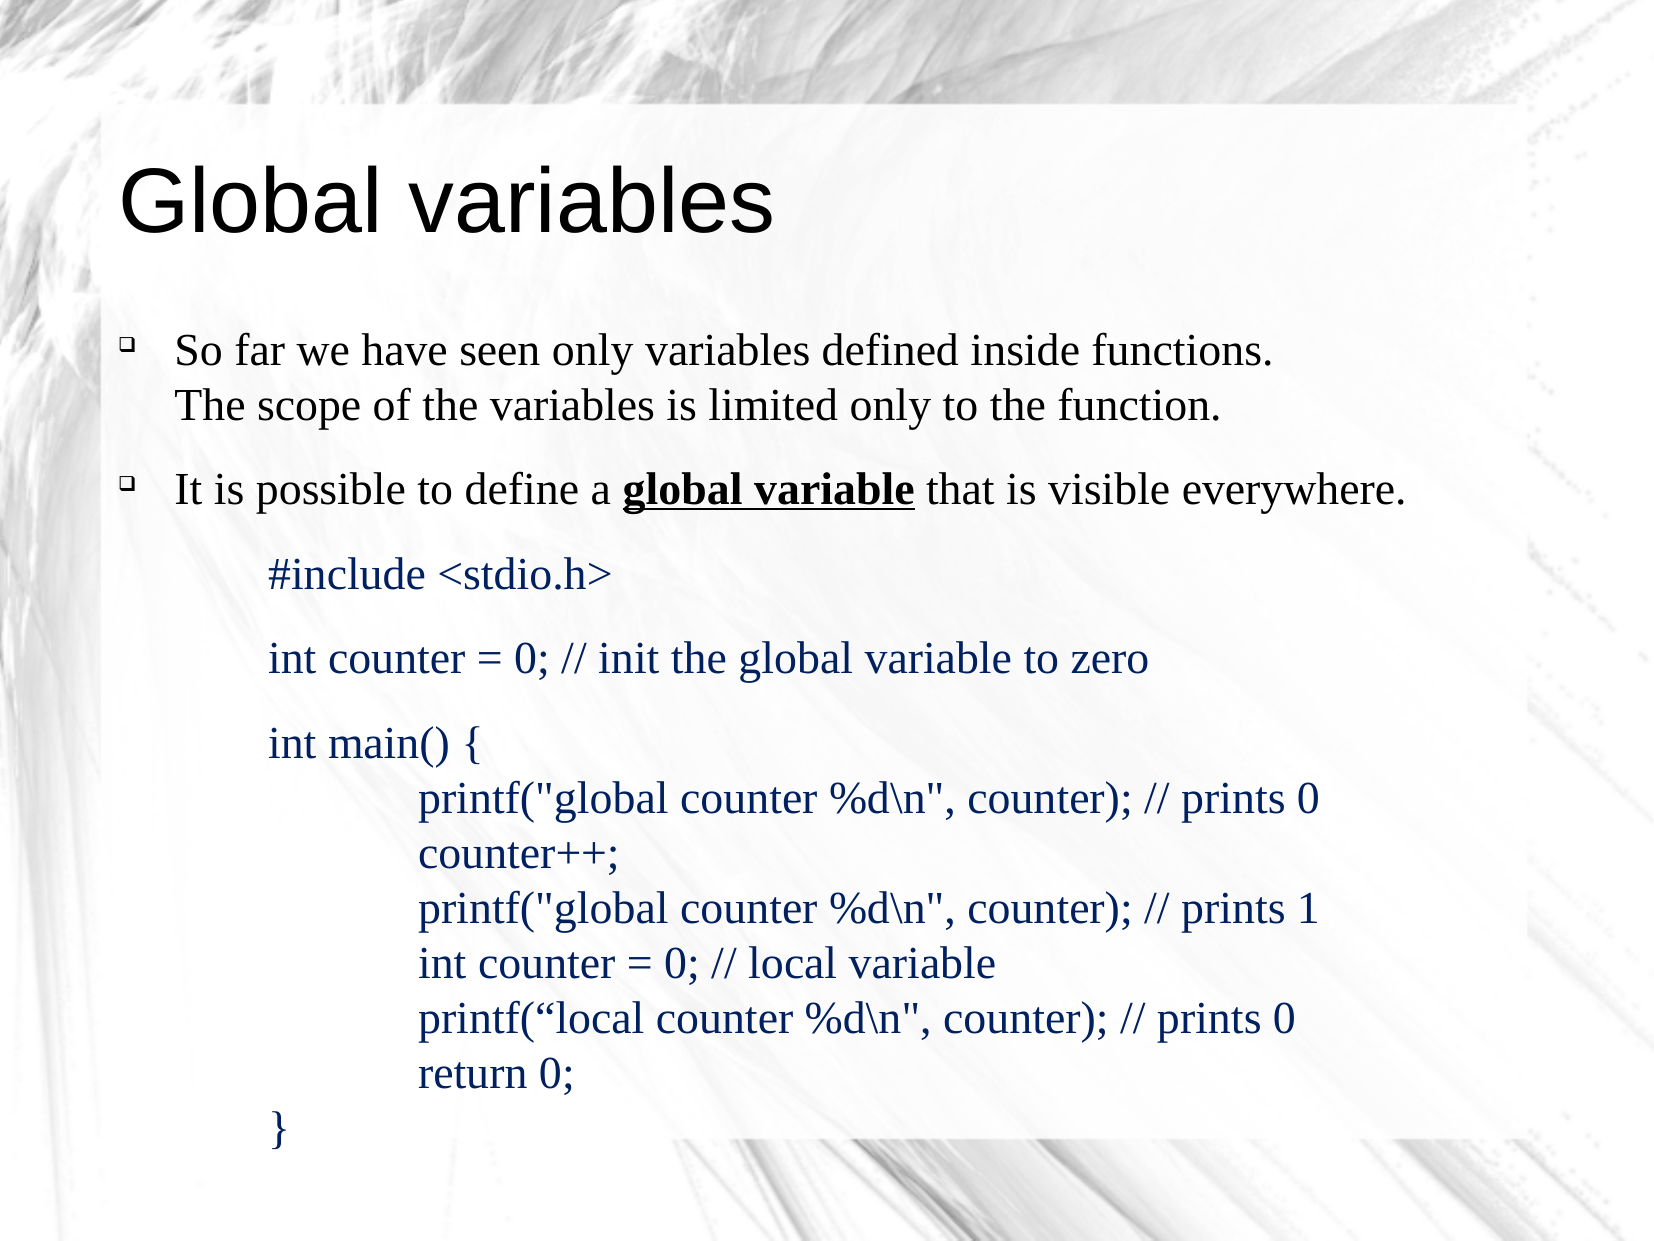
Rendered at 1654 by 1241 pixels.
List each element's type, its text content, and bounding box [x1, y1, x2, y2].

text_box Global variables [118, 93, 1535, 299]
picture [0, 0, 1654, 1241]
list So far we have seen only variables defined inside functions. The scope of the variables is limited only to the function. It is possible to define a global variable that is visible everywhere. #include <stdio.h> int counter = 0; // init the global variable to zero int main() { printf("global counter %d\n", counter); // prints 0 counter++; printf("global counter %d\n", counter); // prints 1 int counter = 0; // local variable printf(“local counter %d\n", counter); // prints 0 return 0; } [118, 319, 1571, 1180]
